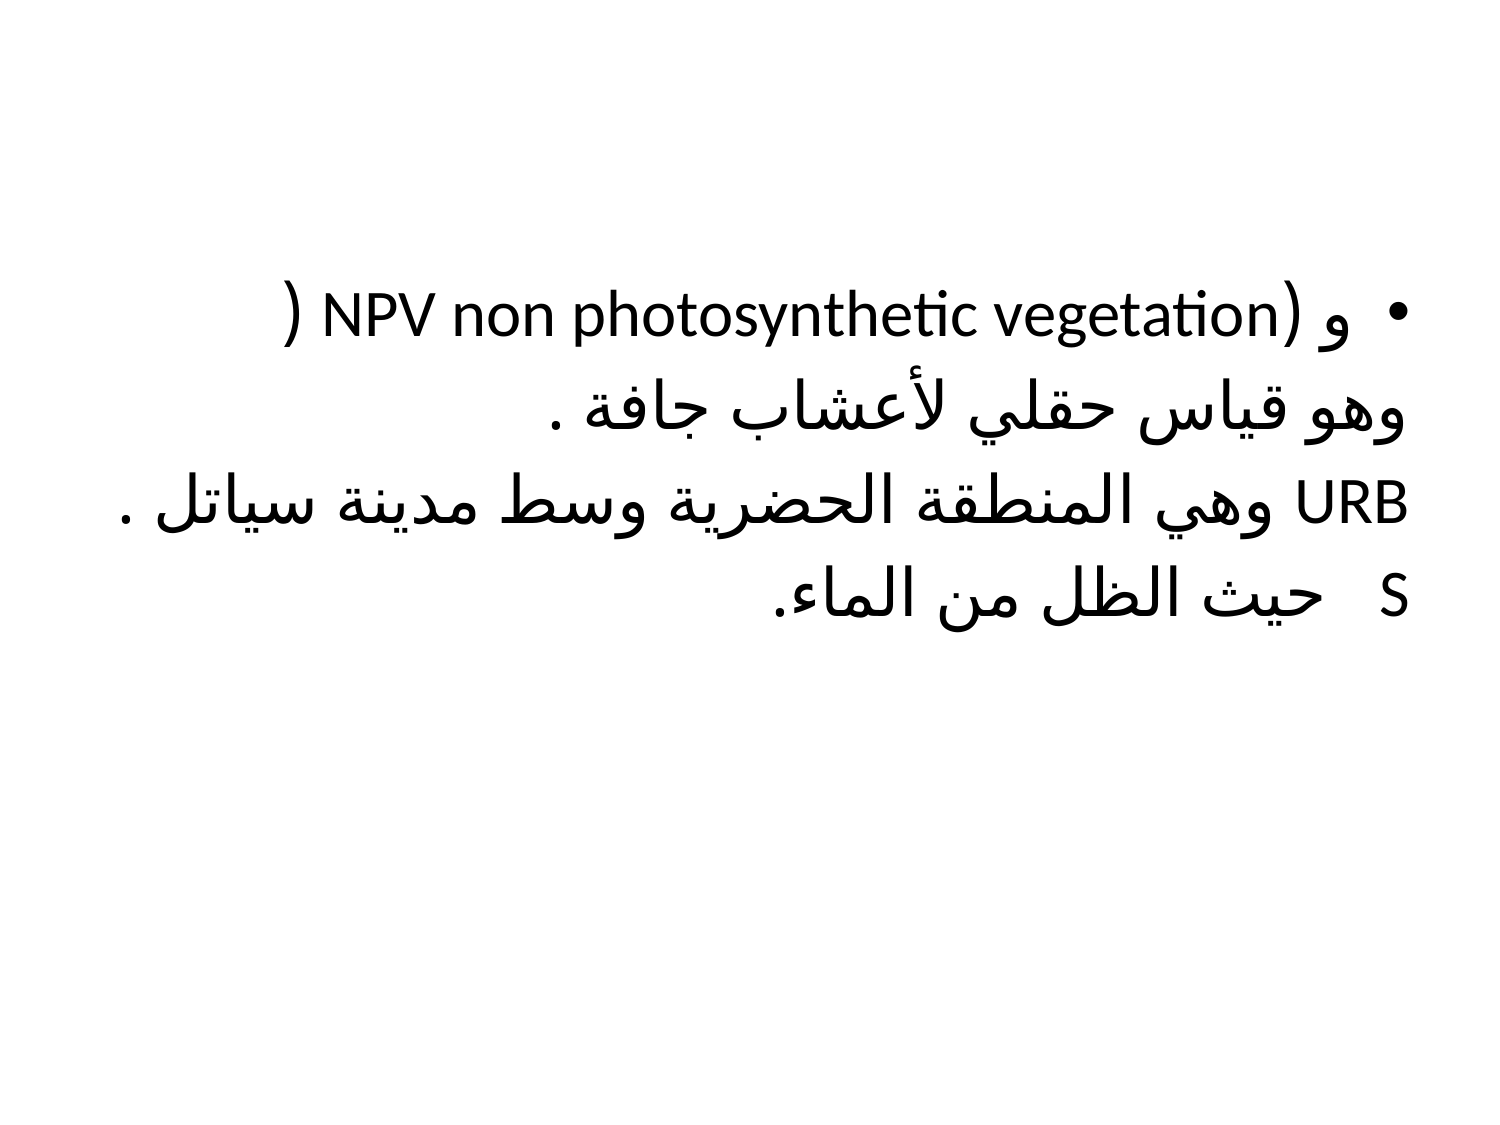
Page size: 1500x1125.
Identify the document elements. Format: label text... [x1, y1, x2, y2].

list و (NPV non photosynthetic vegetation ( وهو قياس حقلي لأعشاب جافة . URB وهي المنطقة الحضرية وسط مدينة سياتل . S حيث الظل من الماء. [75, 262, 1425, 1005]
